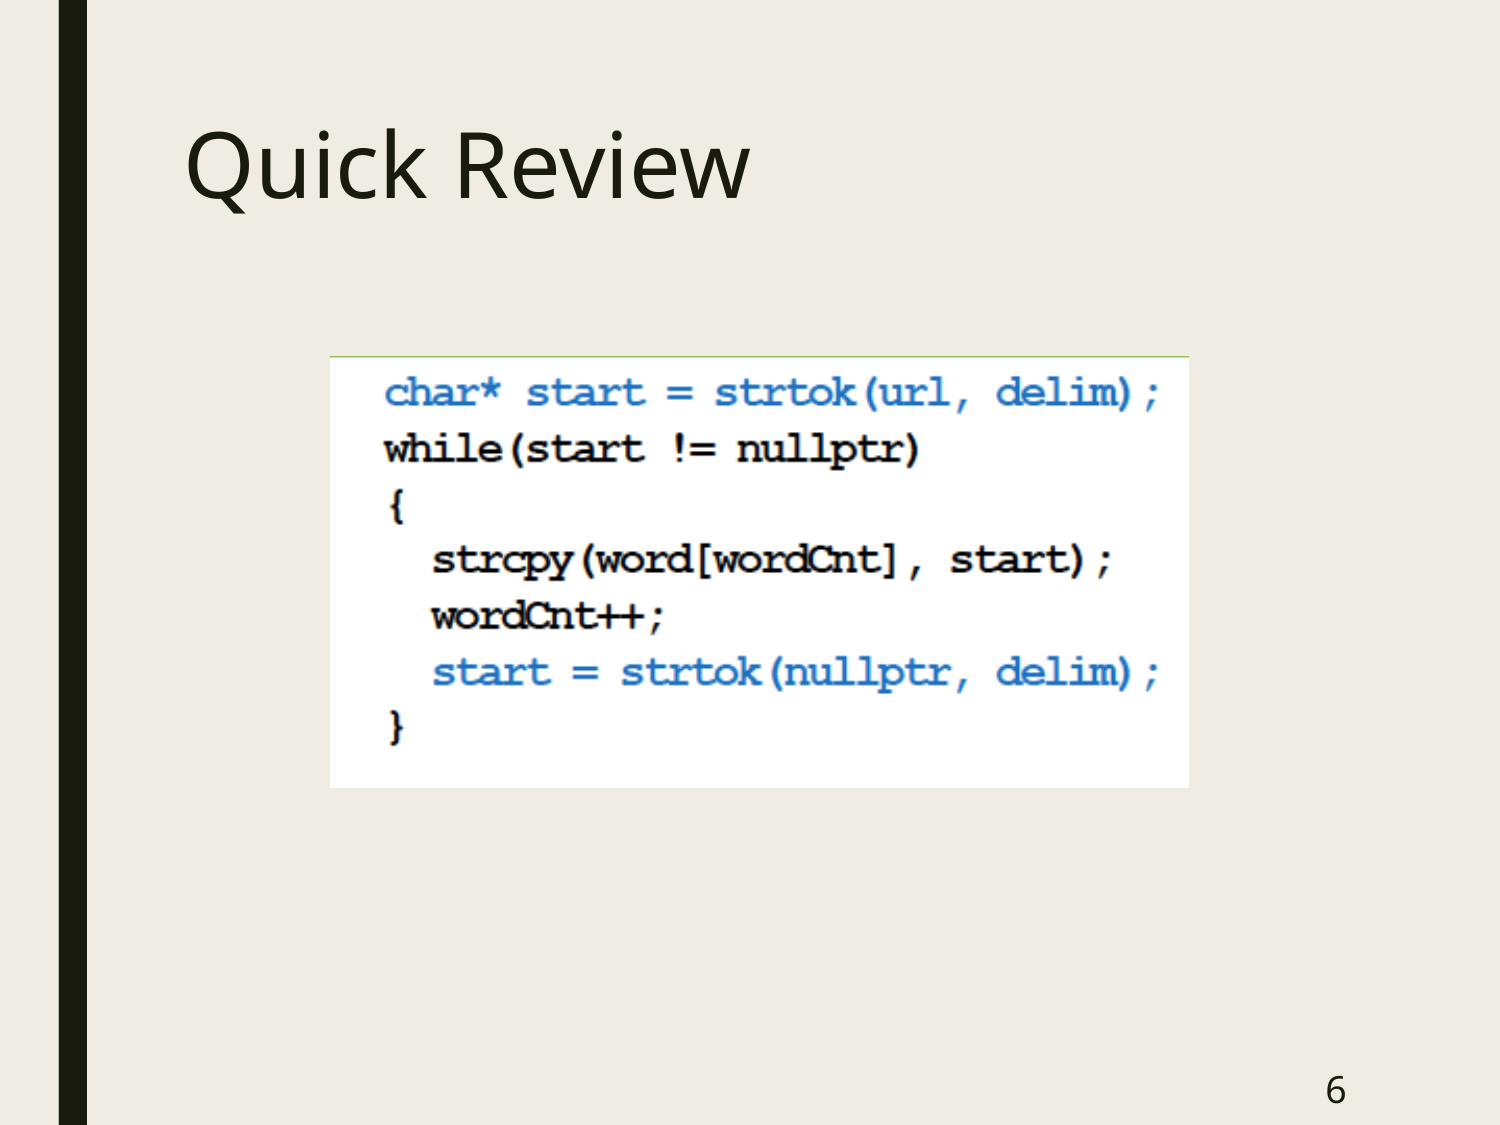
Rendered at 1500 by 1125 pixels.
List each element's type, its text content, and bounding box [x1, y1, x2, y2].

title Quick Review [168, 112, 1351, 357]
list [330, 356, 1189, 788]
slide_number 6 [1165, 1058, 1362, 1125]
